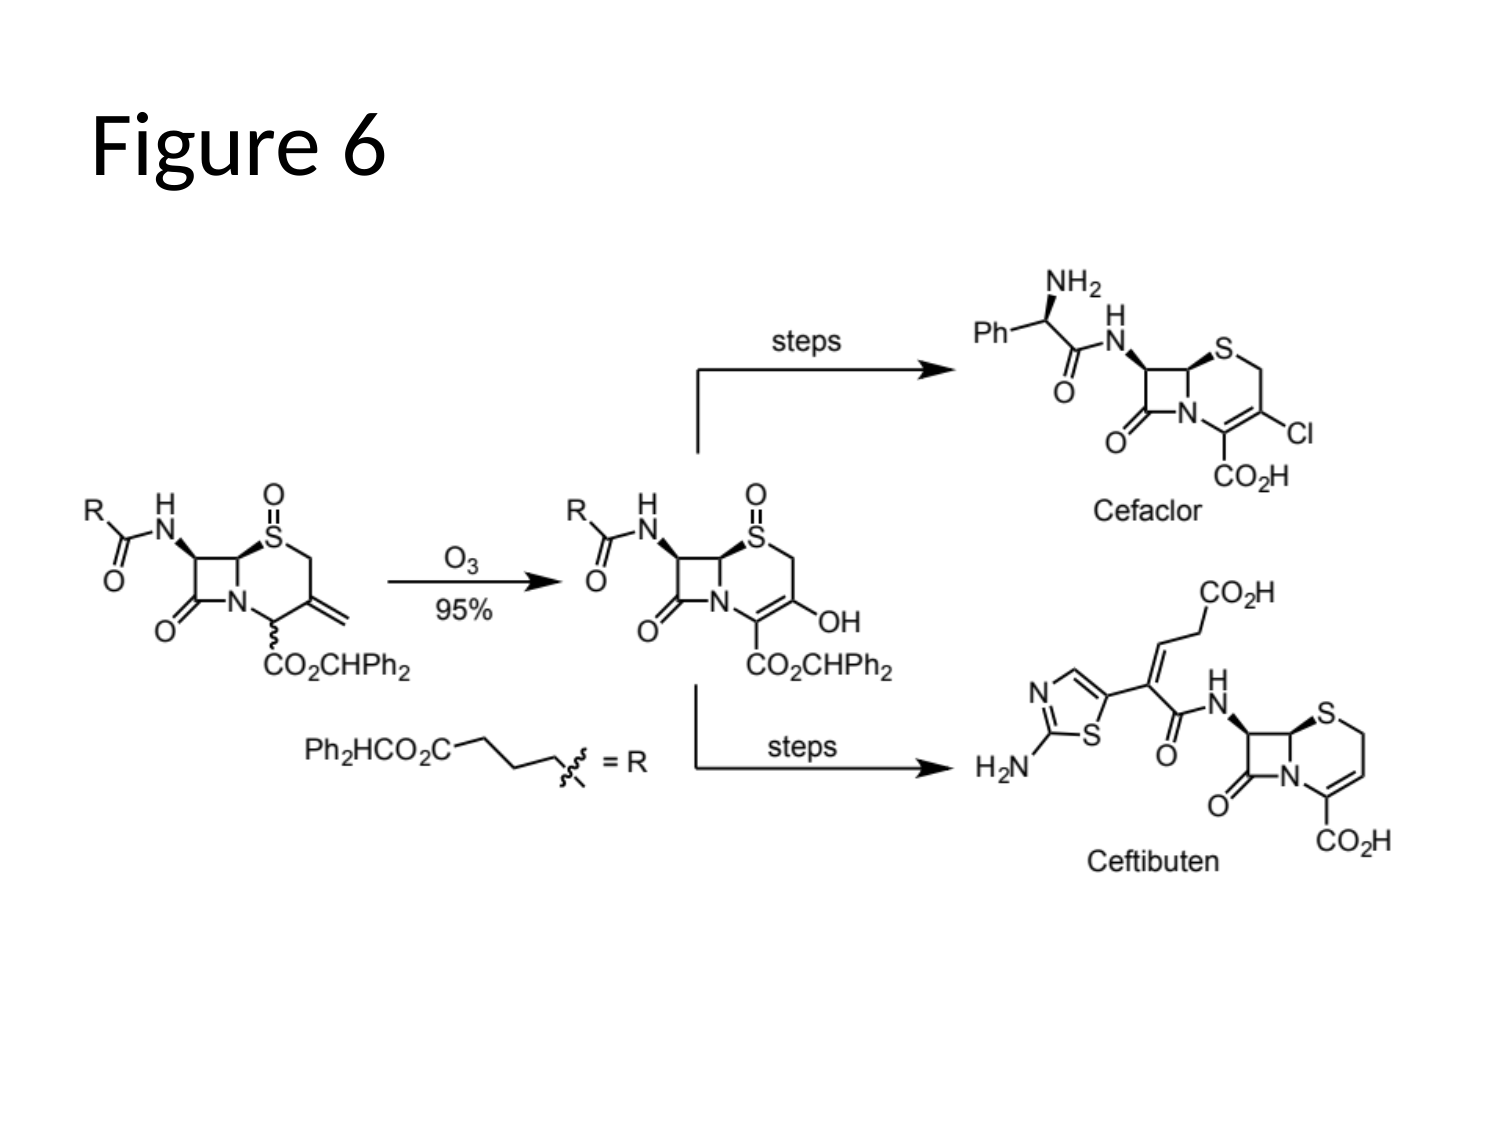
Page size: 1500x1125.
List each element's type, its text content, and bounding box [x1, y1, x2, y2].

picture [81, 263, 1397, 881]
title Figure 6 [75, 45, 1425, 233]
